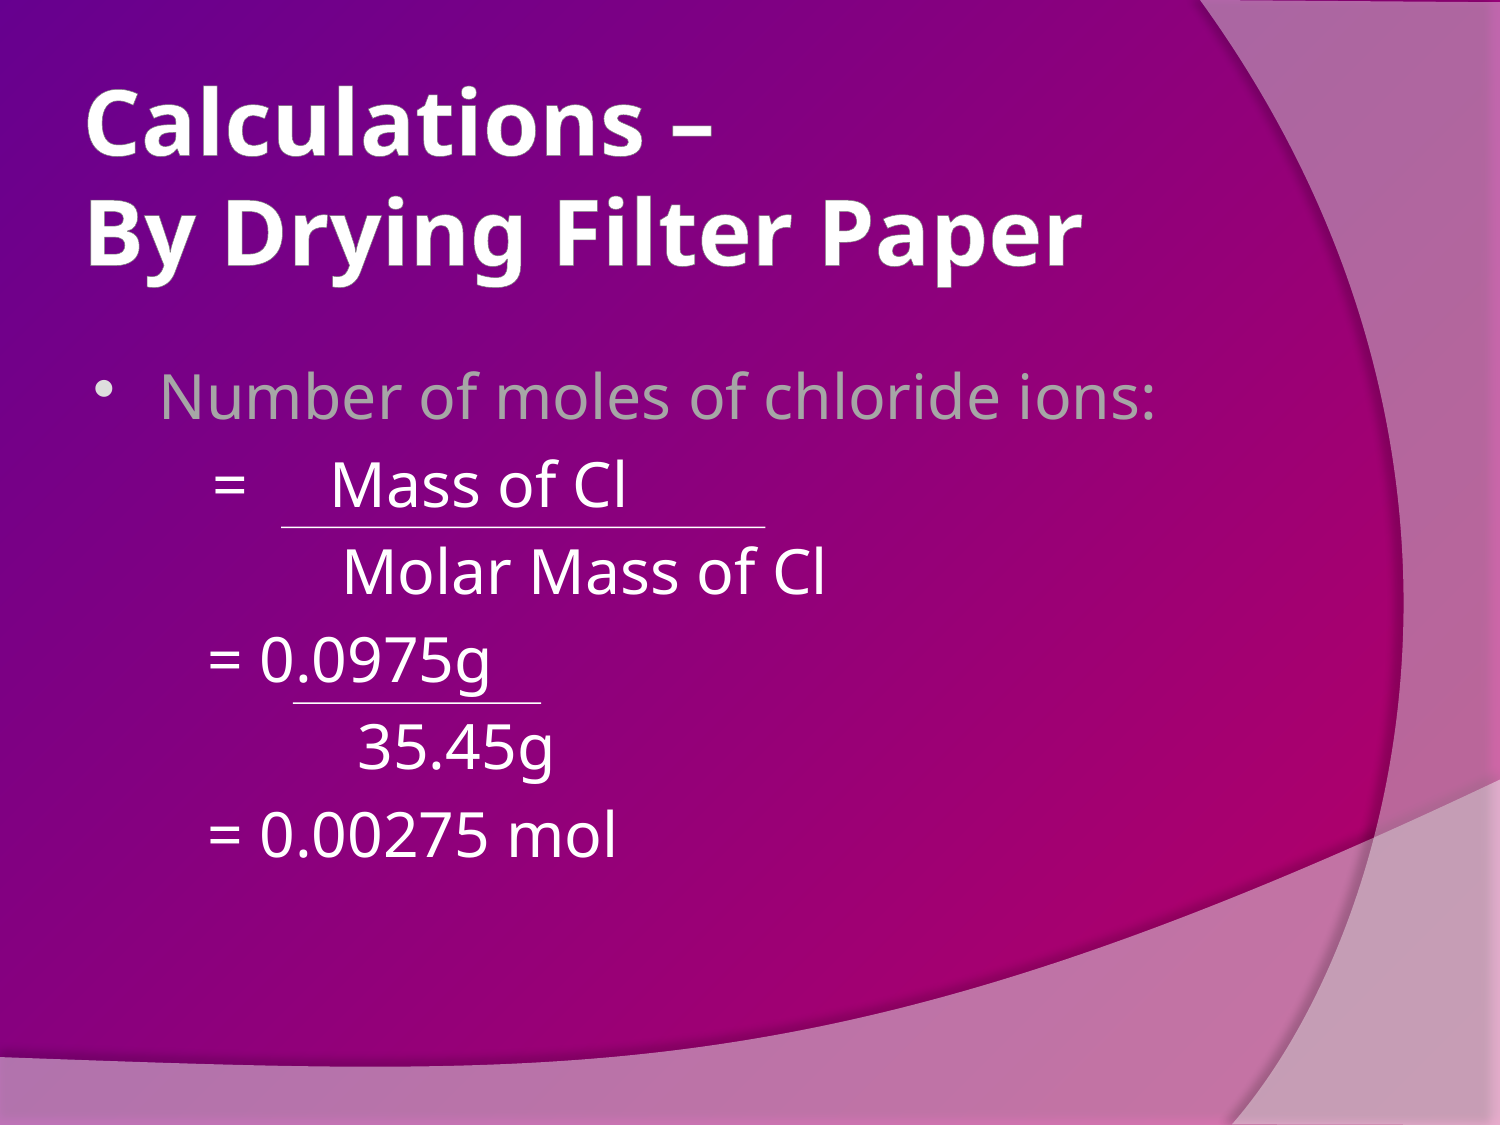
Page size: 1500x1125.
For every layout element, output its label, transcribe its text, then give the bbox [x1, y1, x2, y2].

list Number of moles of chloride ions: = Mass of Cl Molar Mass of Cl = 0.0975g 35.45g = 0.00275 mol [75, 350, 1425, 1005]
text_box Calculations – By Drying Filter Paper [74, 45, 1353, 303]
